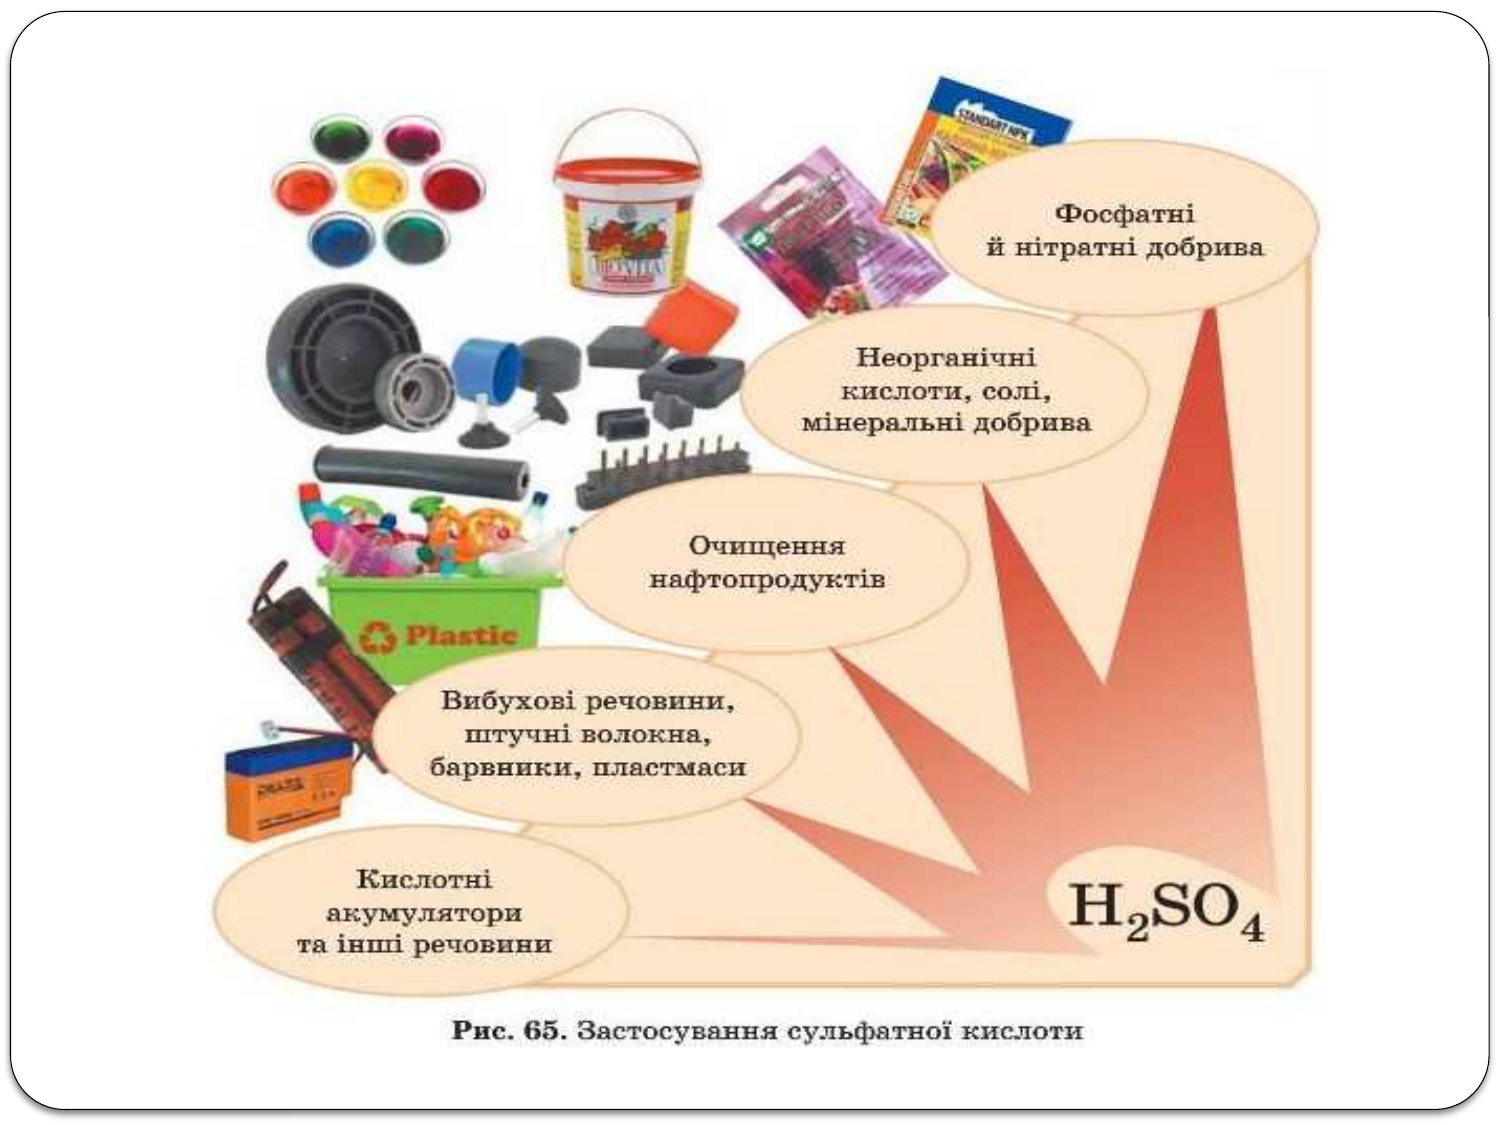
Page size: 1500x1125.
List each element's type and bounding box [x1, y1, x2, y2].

picture [206, 66, 1329, 1047]
